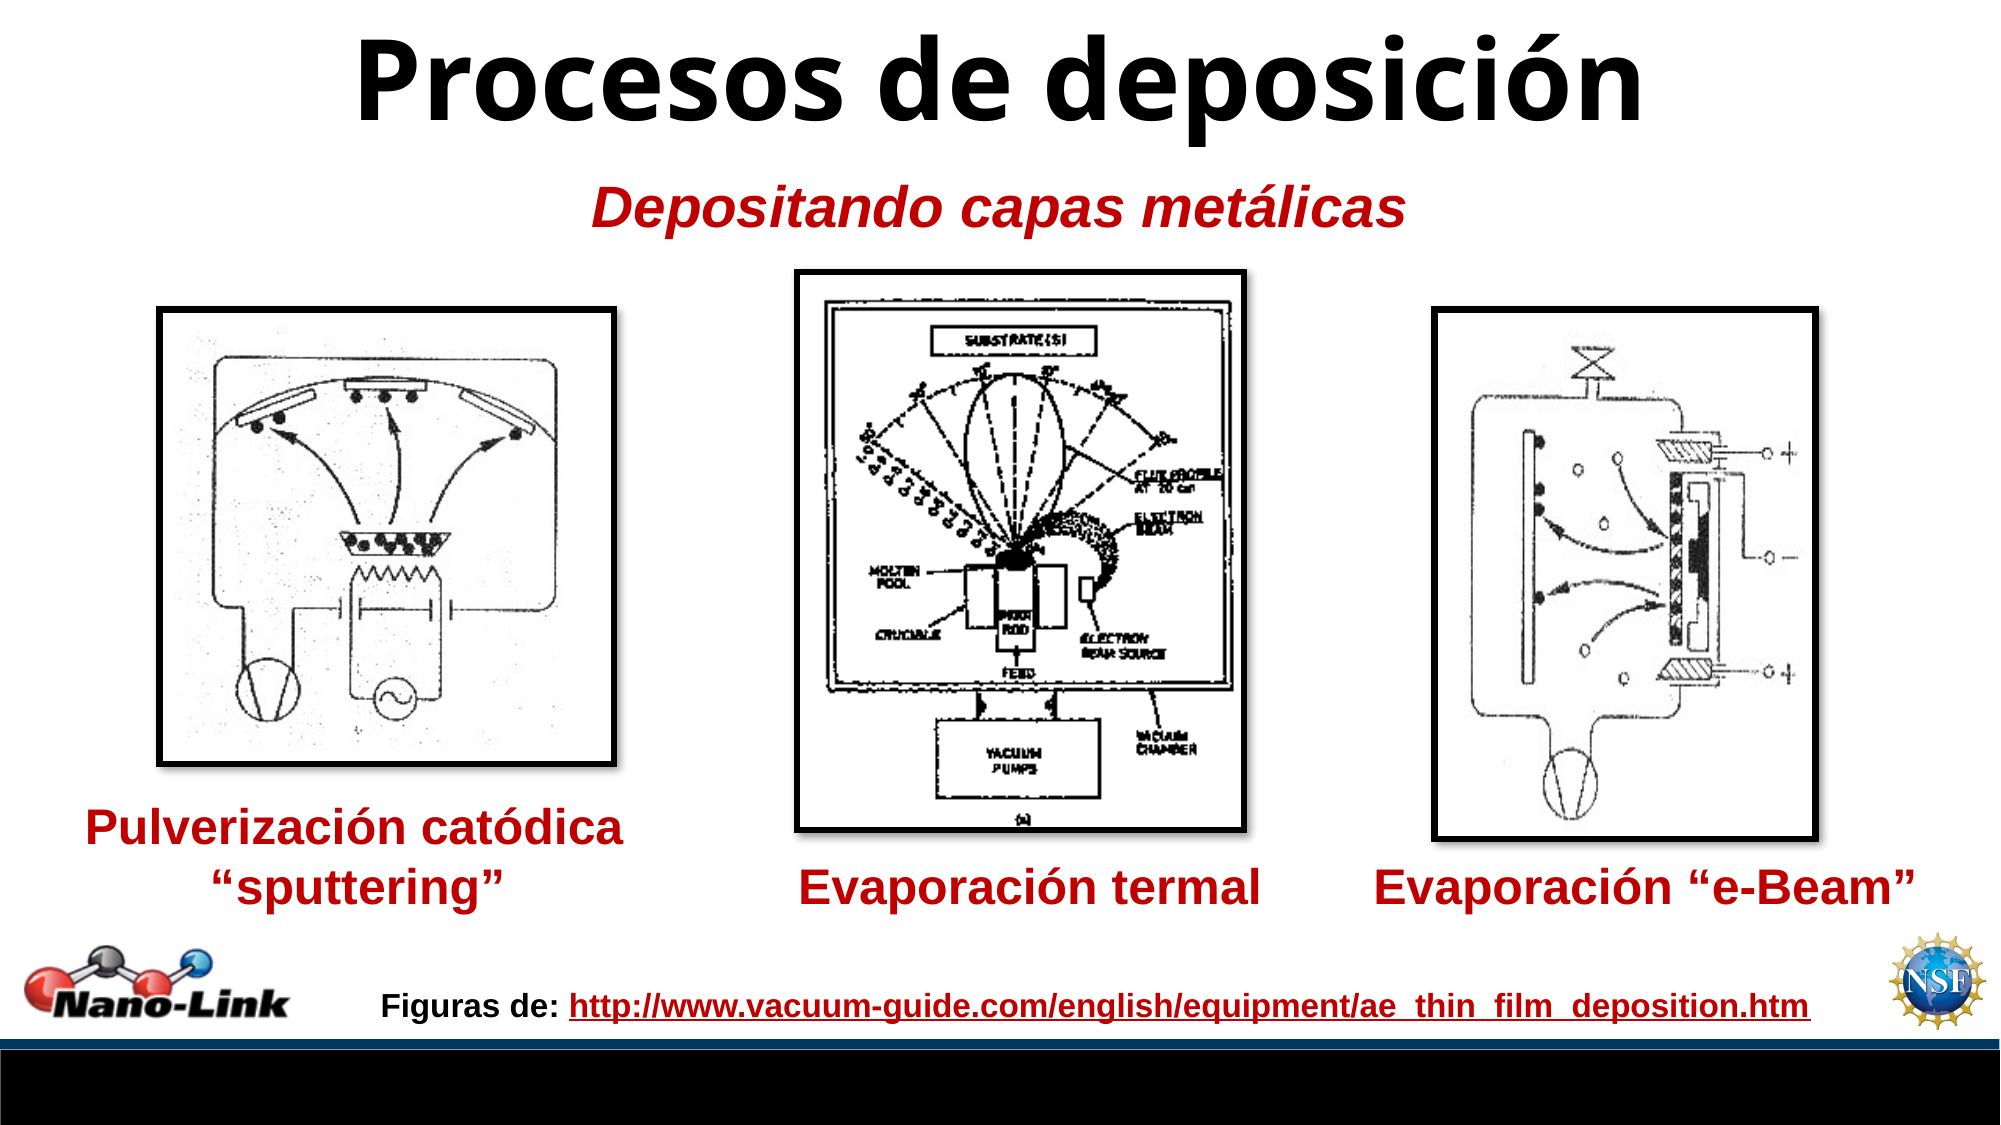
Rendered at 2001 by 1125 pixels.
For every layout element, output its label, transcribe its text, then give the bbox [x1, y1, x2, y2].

text_box Depositando capas metálicas [0, 161, 2000, 247]
picture [161, 311, 612, 762]
text_box Procesos de deposición [0, 12, 2000, 138]
text_box Figuras de: http://www.vacuum-guide.com/english/equipment/ae_thin_film_deposition.htm [313, 976, 1883, 1032]
picture [16, 935, 305, 1032]
picture [799, 274, 1242, 828]
picture [1886, 931, 1988, 1032]
picture [1436, 311, 1813, 837]
text_box Pulverización catódica “sputtering” Evaporación termal Evaporación “e-Beam” [0, 787, 2000, 923]
